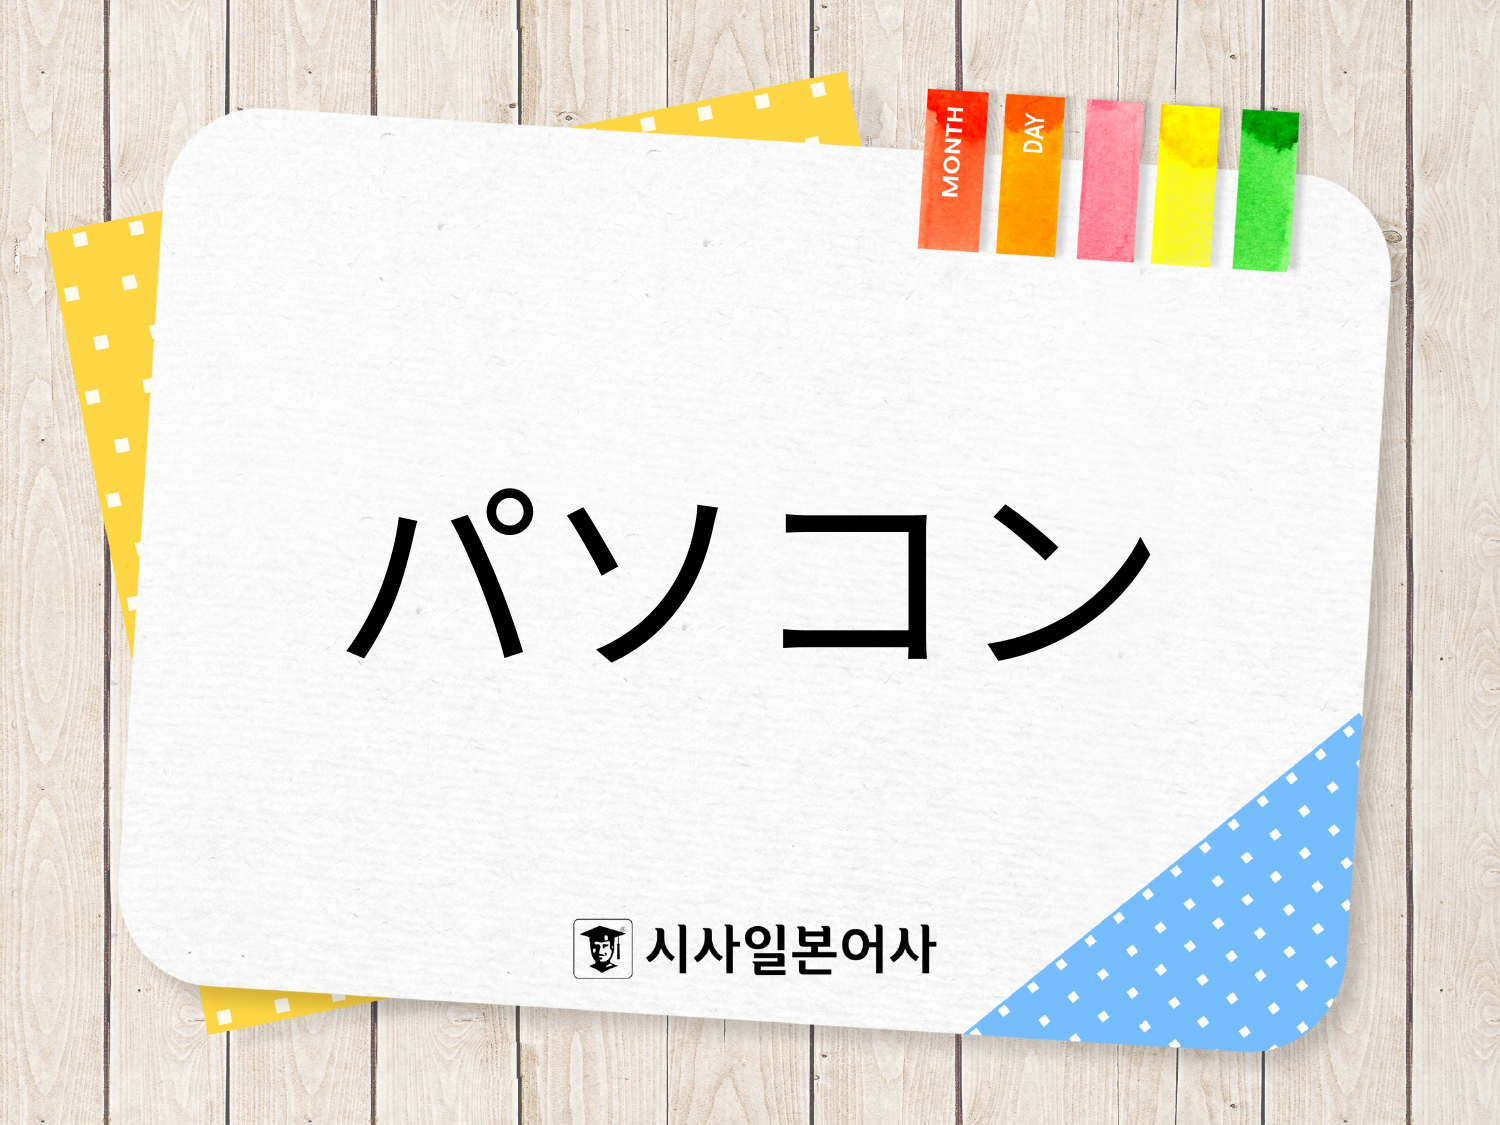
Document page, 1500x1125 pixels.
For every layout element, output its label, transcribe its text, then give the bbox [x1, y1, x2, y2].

title パソコン [75, 338, 1425, 811]
picture [0, 0, 1500, 1125]
